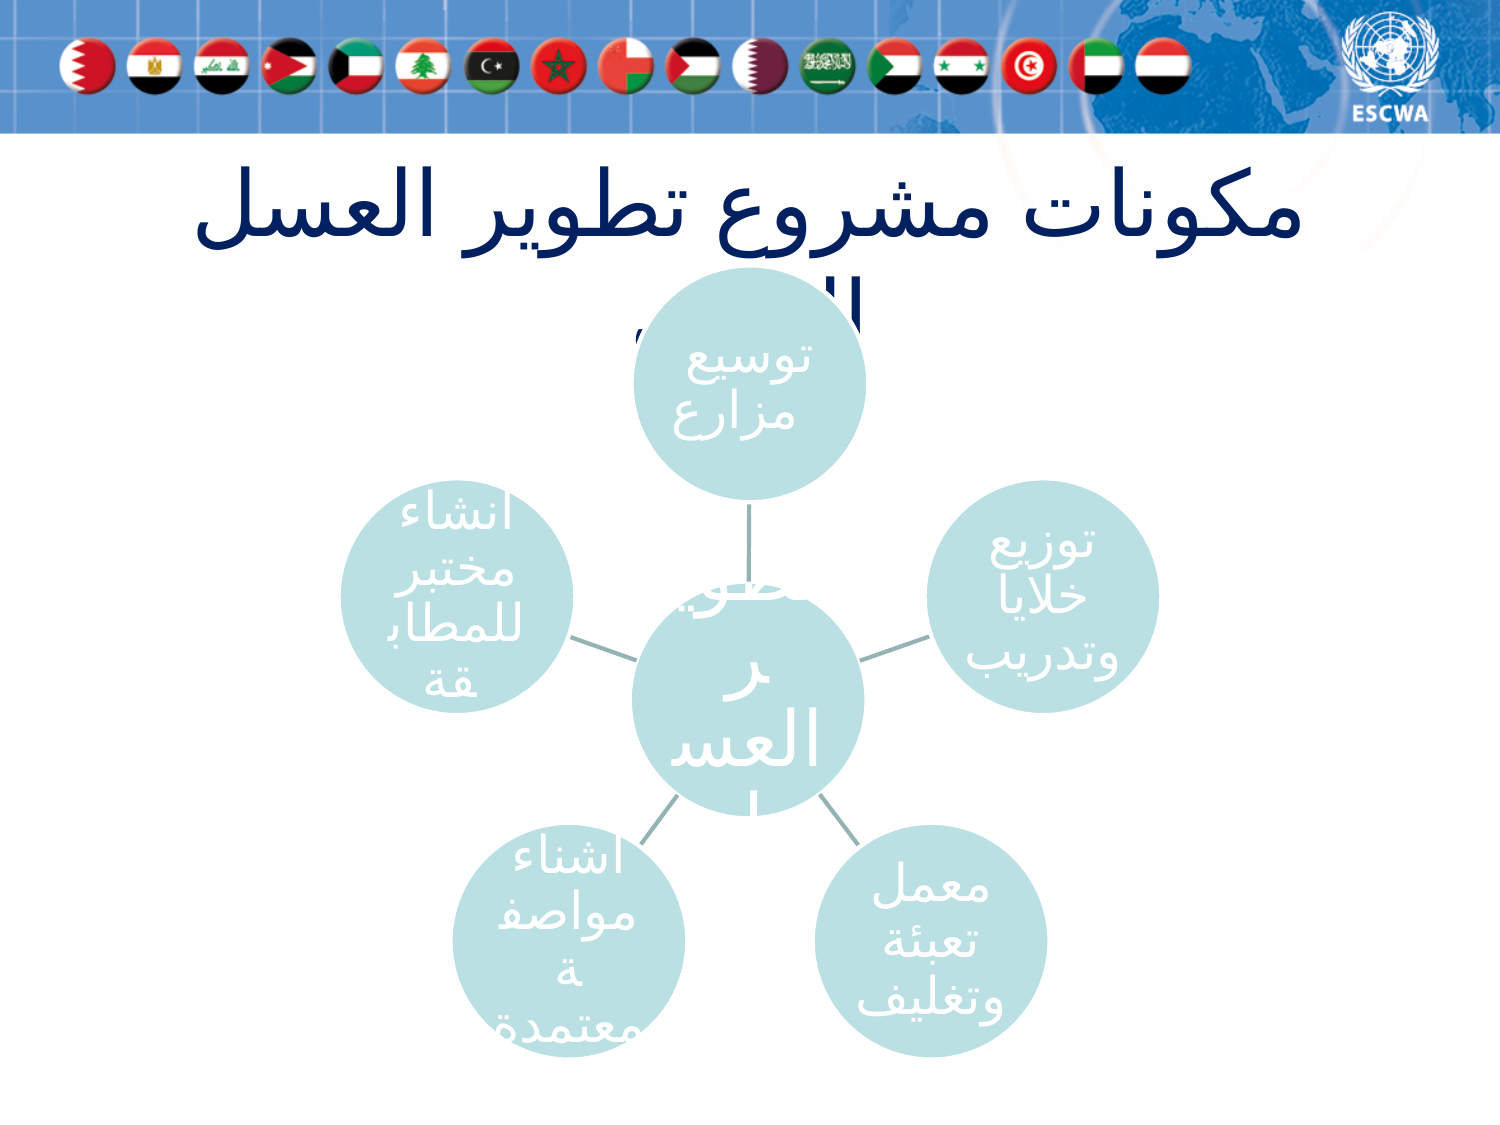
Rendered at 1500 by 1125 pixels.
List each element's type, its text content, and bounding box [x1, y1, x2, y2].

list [74, 262, 1426, 1063]
picture [0, 0, 1500, 1125]
title مكونات مشروع تطوير العسل اليمني [75, 137, 1425, 250]
